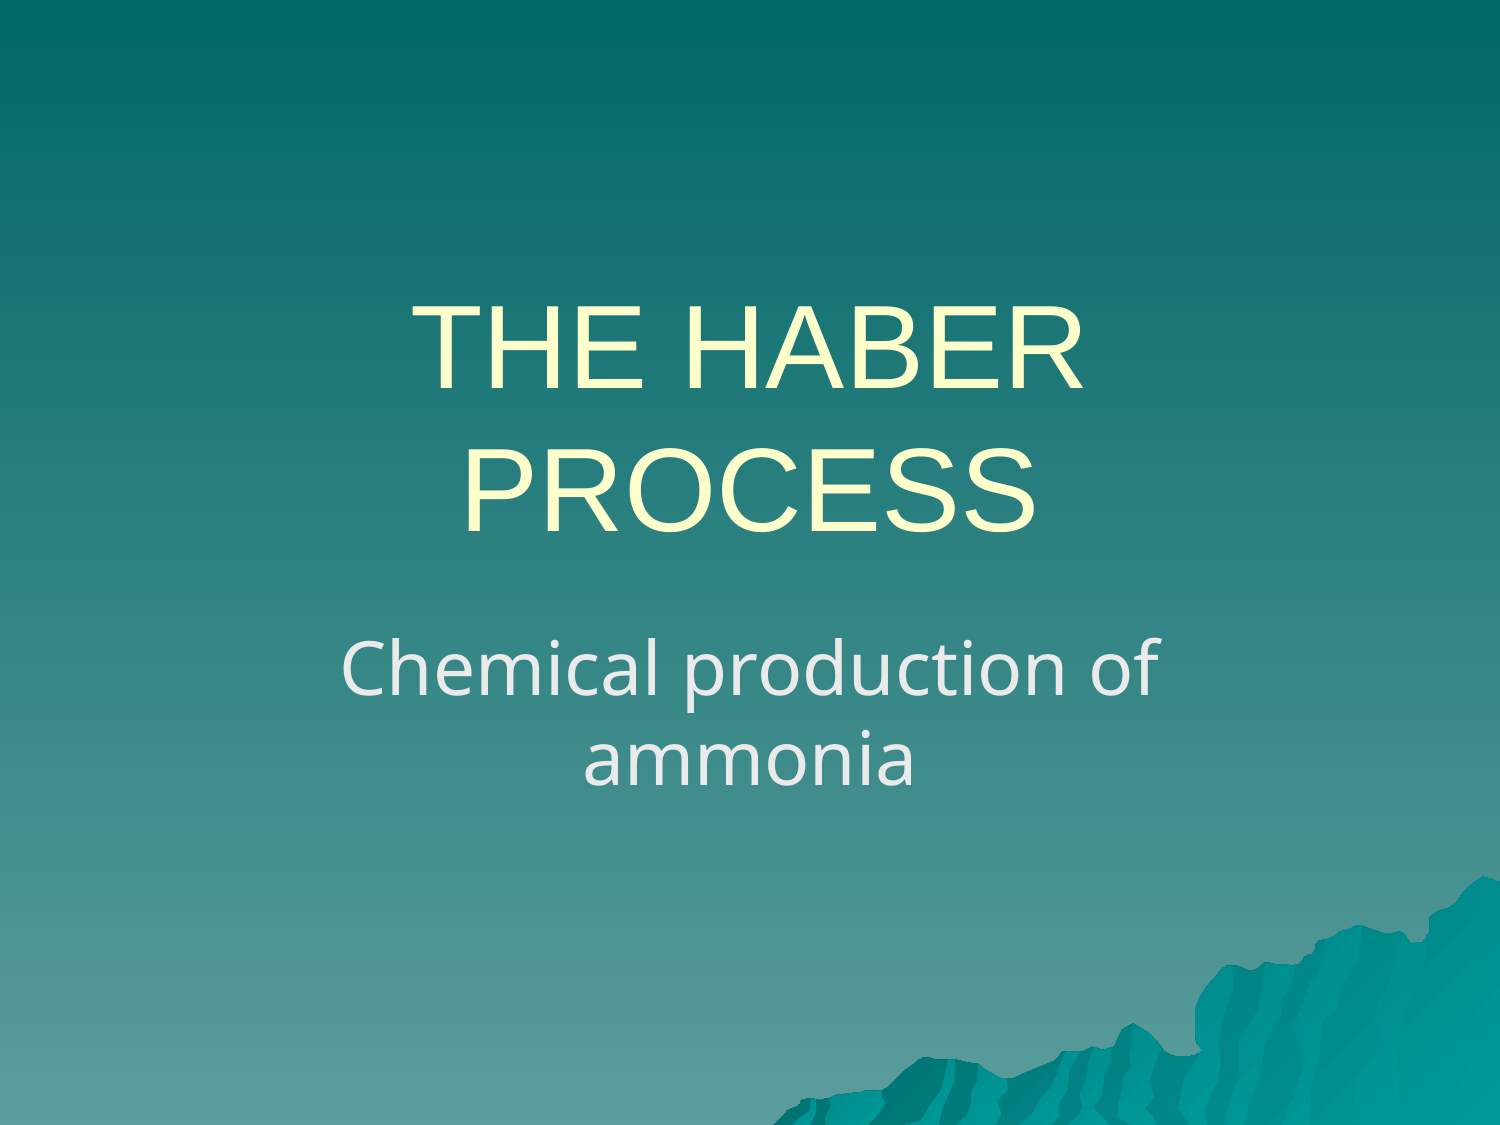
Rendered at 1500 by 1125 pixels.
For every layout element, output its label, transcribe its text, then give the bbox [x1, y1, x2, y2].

subtitle Chemical production of ammonia [224, 612, 1276, 901]
title THE HABER PROCESS [112, 262, 1388, 563]
